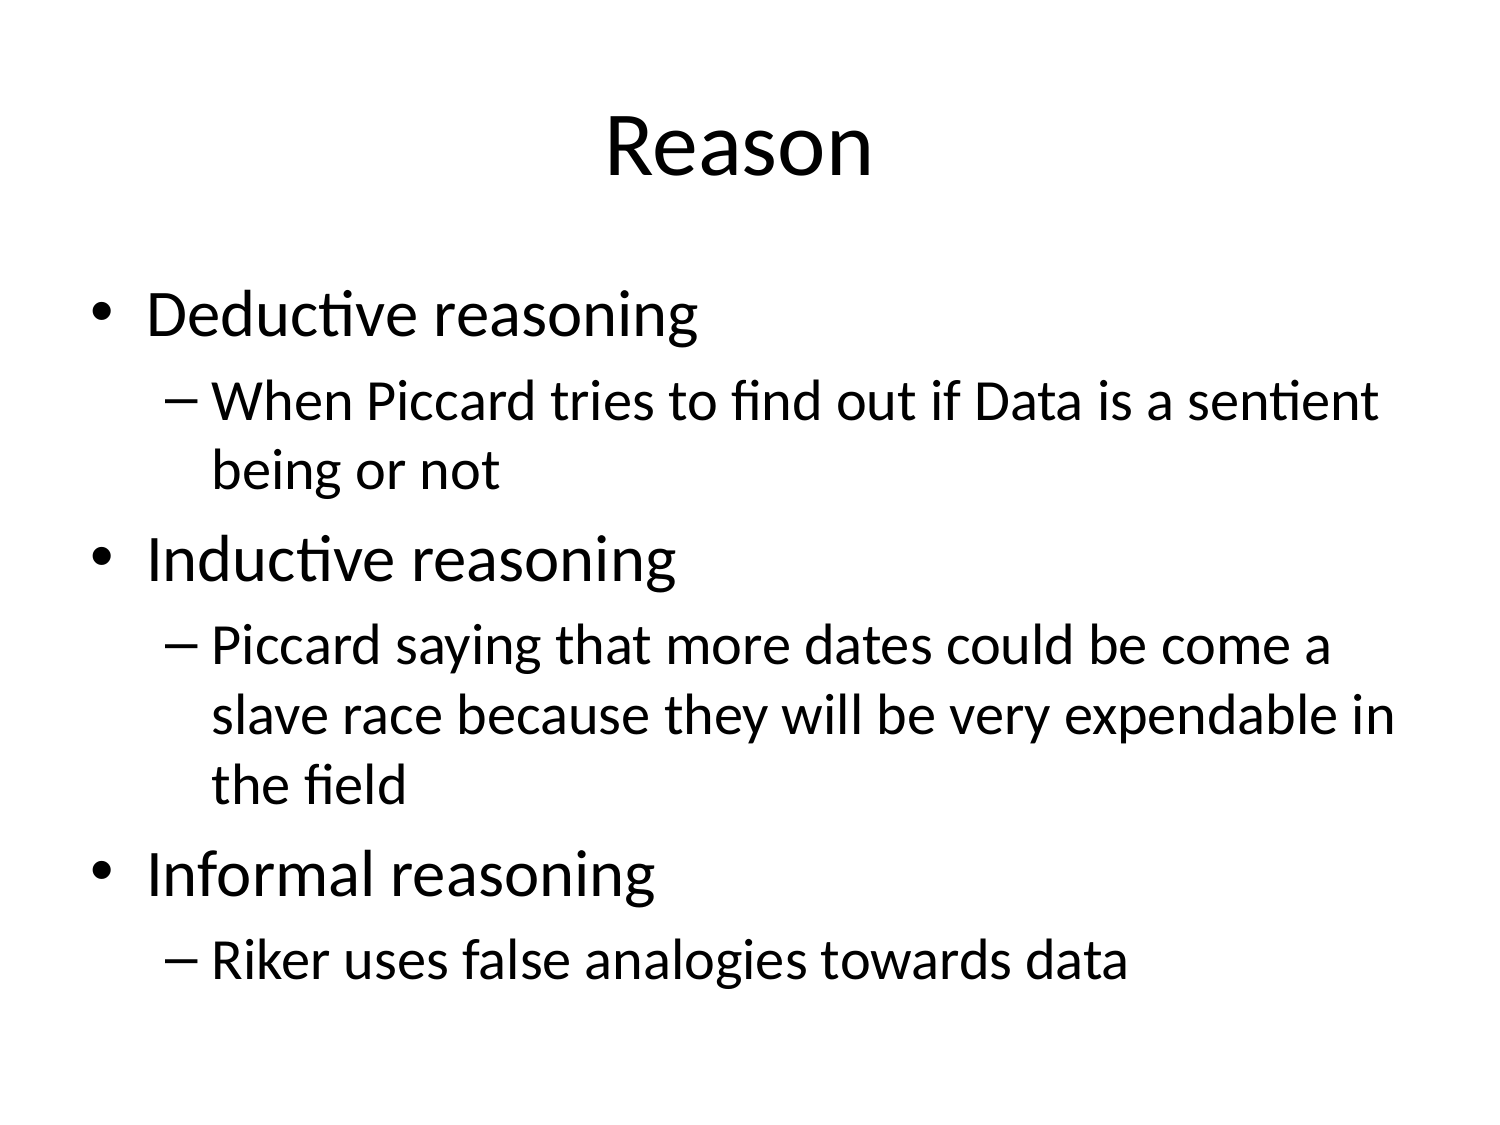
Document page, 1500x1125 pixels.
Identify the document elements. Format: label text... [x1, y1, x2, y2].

list Deductive reasoning When Piccard tries to find out if Data is a sentient being or not Inductive reasoning Piccard saying that more dates could be come a slave race because they will be very expendable in the field Informal reasoning Riker uses false analogies towards data [75, 262, 1425, 1005]
title Reason [75, 45, 1425, 233]
